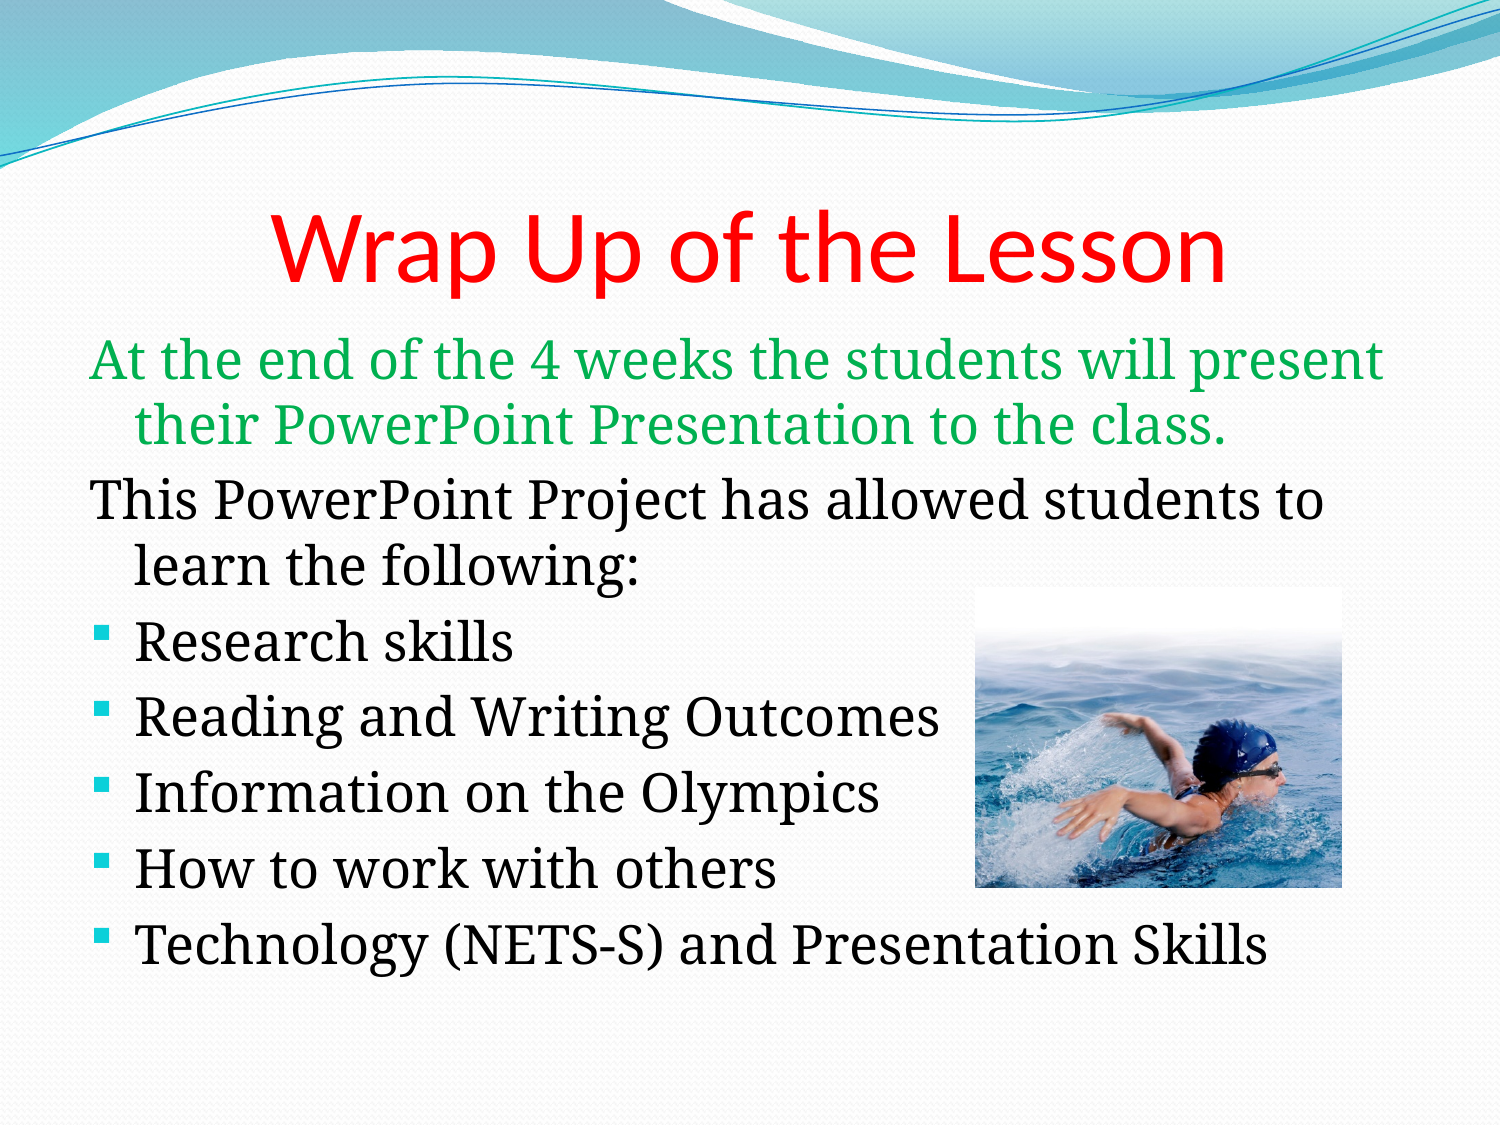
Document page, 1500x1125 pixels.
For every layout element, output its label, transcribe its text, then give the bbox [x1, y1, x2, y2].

title Wrap Up of the Lesson [75, 115, 1425, 303]
list At the end of the 4 weeks the students will present their PowerPoint Presentation to the class. This PowerPoint Project has allowed students to learn the following: Research skills Reading and Writing Outcomes Information on the Olympics How to work with others Technology (NETS-S) and Presentation Skills [75, 317, 1425, 1038]
picture [974, 587, 1342, 888]
